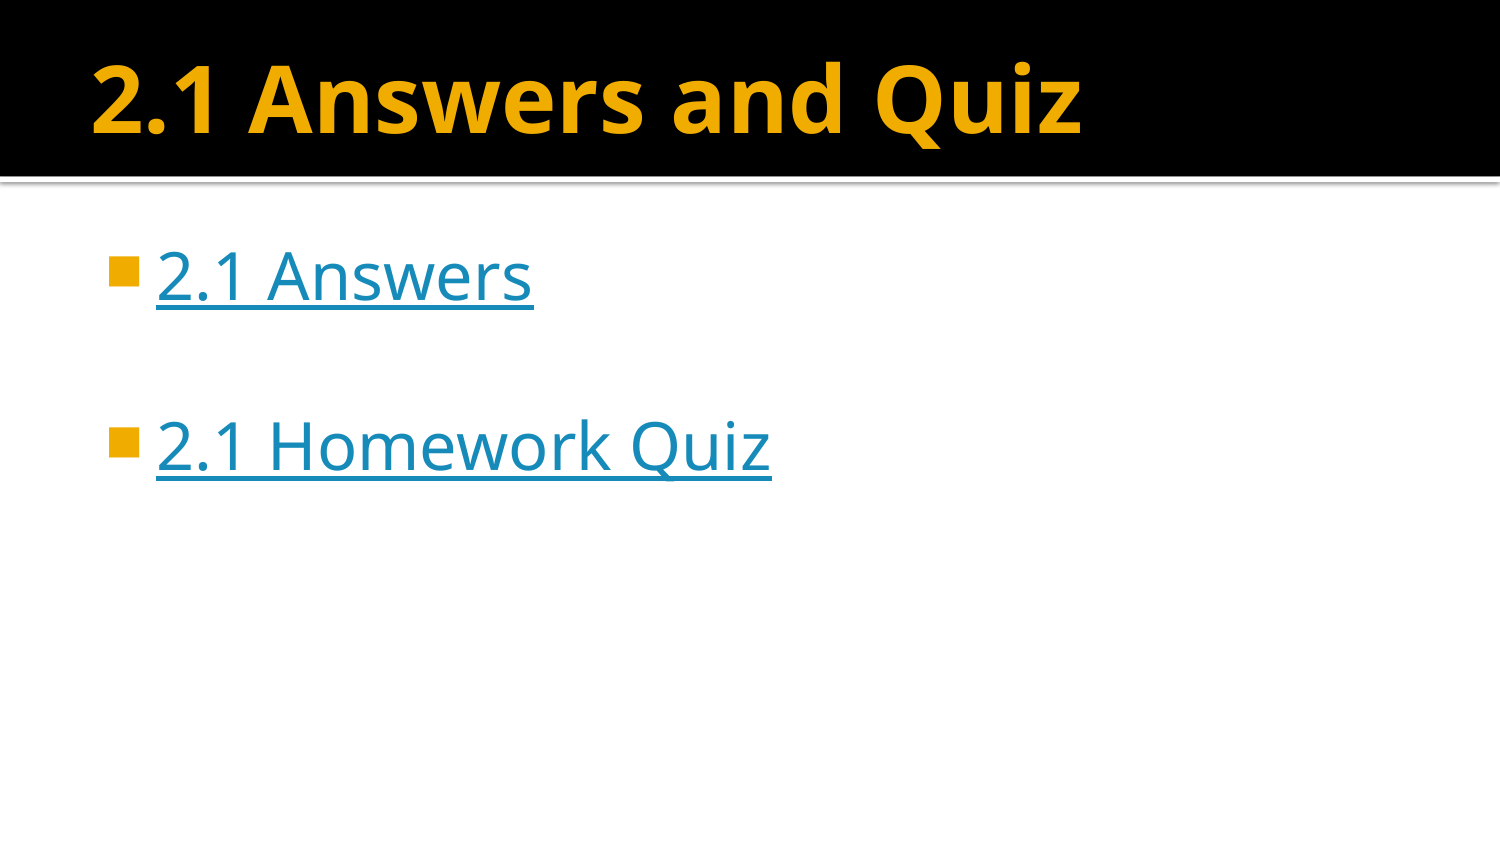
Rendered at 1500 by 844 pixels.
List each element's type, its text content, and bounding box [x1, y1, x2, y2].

title 2.1 Answers and Quiz [75, 19, 1425, 174]
list 2.1 Answers 2.1 Homework Quiz [75, 218, 1425, 788]
